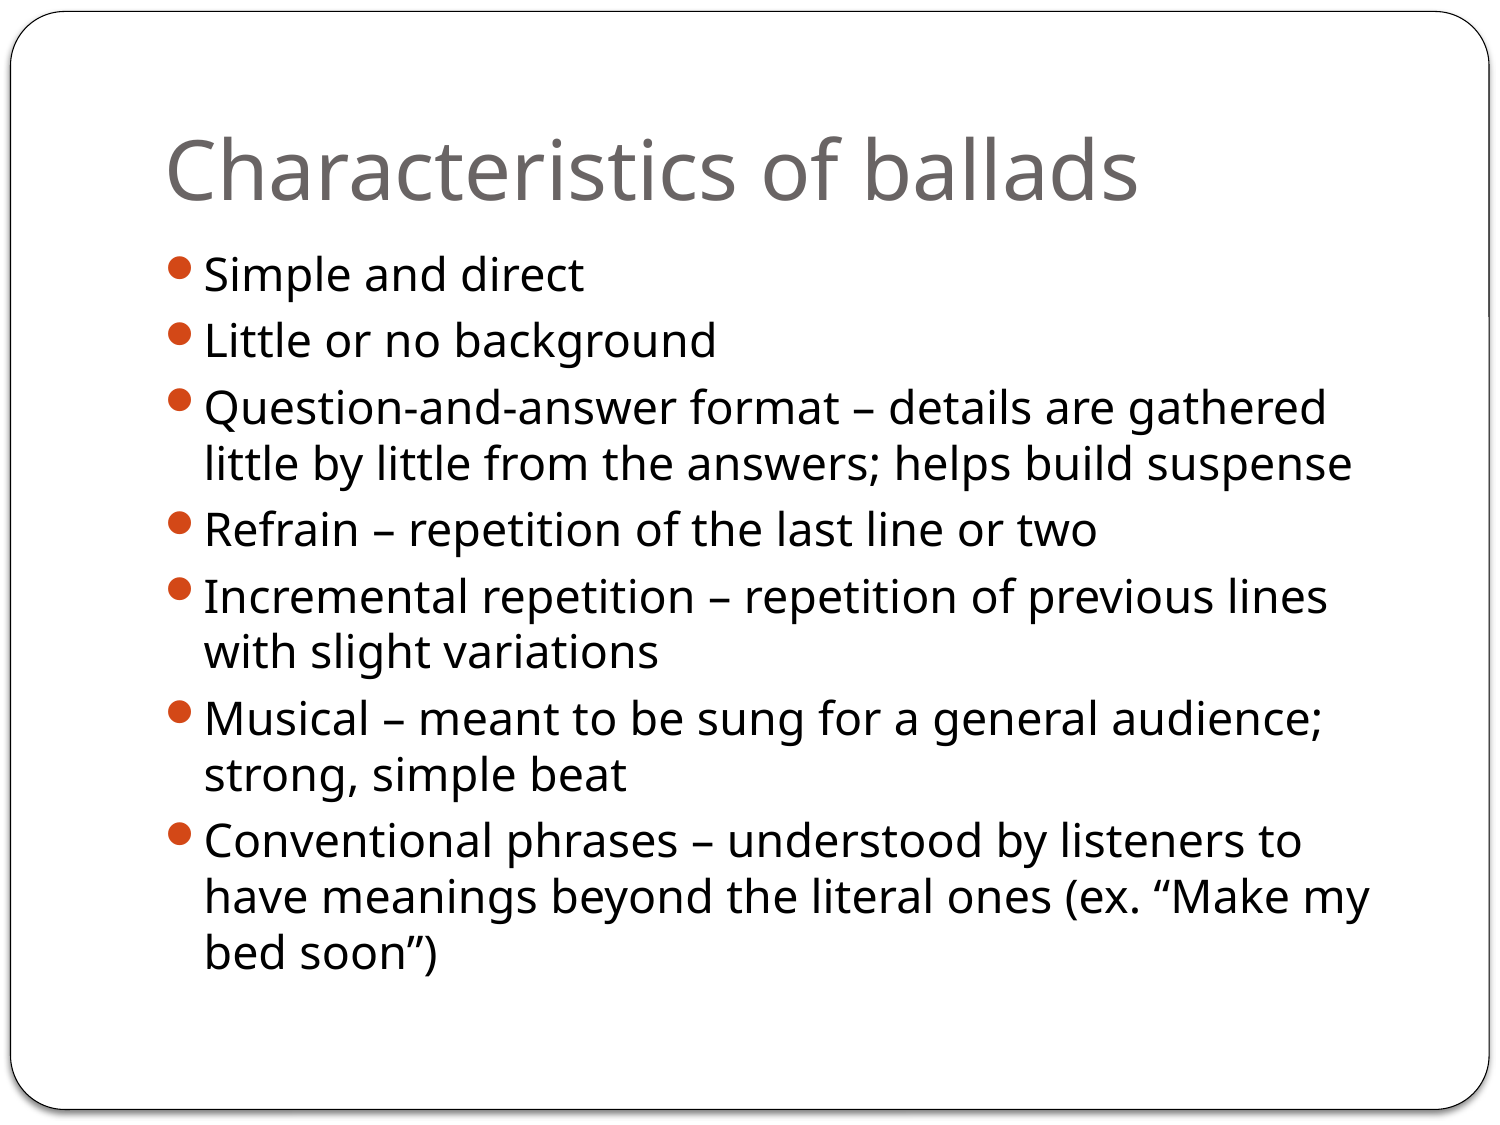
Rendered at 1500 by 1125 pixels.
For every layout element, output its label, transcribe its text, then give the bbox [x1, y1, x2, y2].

title Characteristics of ballads [150, 45, 1425, 233]
list Simple and direct Little or no background Question-and-answer format – details are gathered little by little from the answers; helps build suspense Refrain – repetition of the last line or two Incremental repetition – repetition of previous lines with slight variations Musical – meant to be sung for a general audience; strong, simple beat Conventional phrases – understood by listeners to have meanings beyond the literal ones (ex. “Make my bed soon”) [150, 237, 1425, 988]
